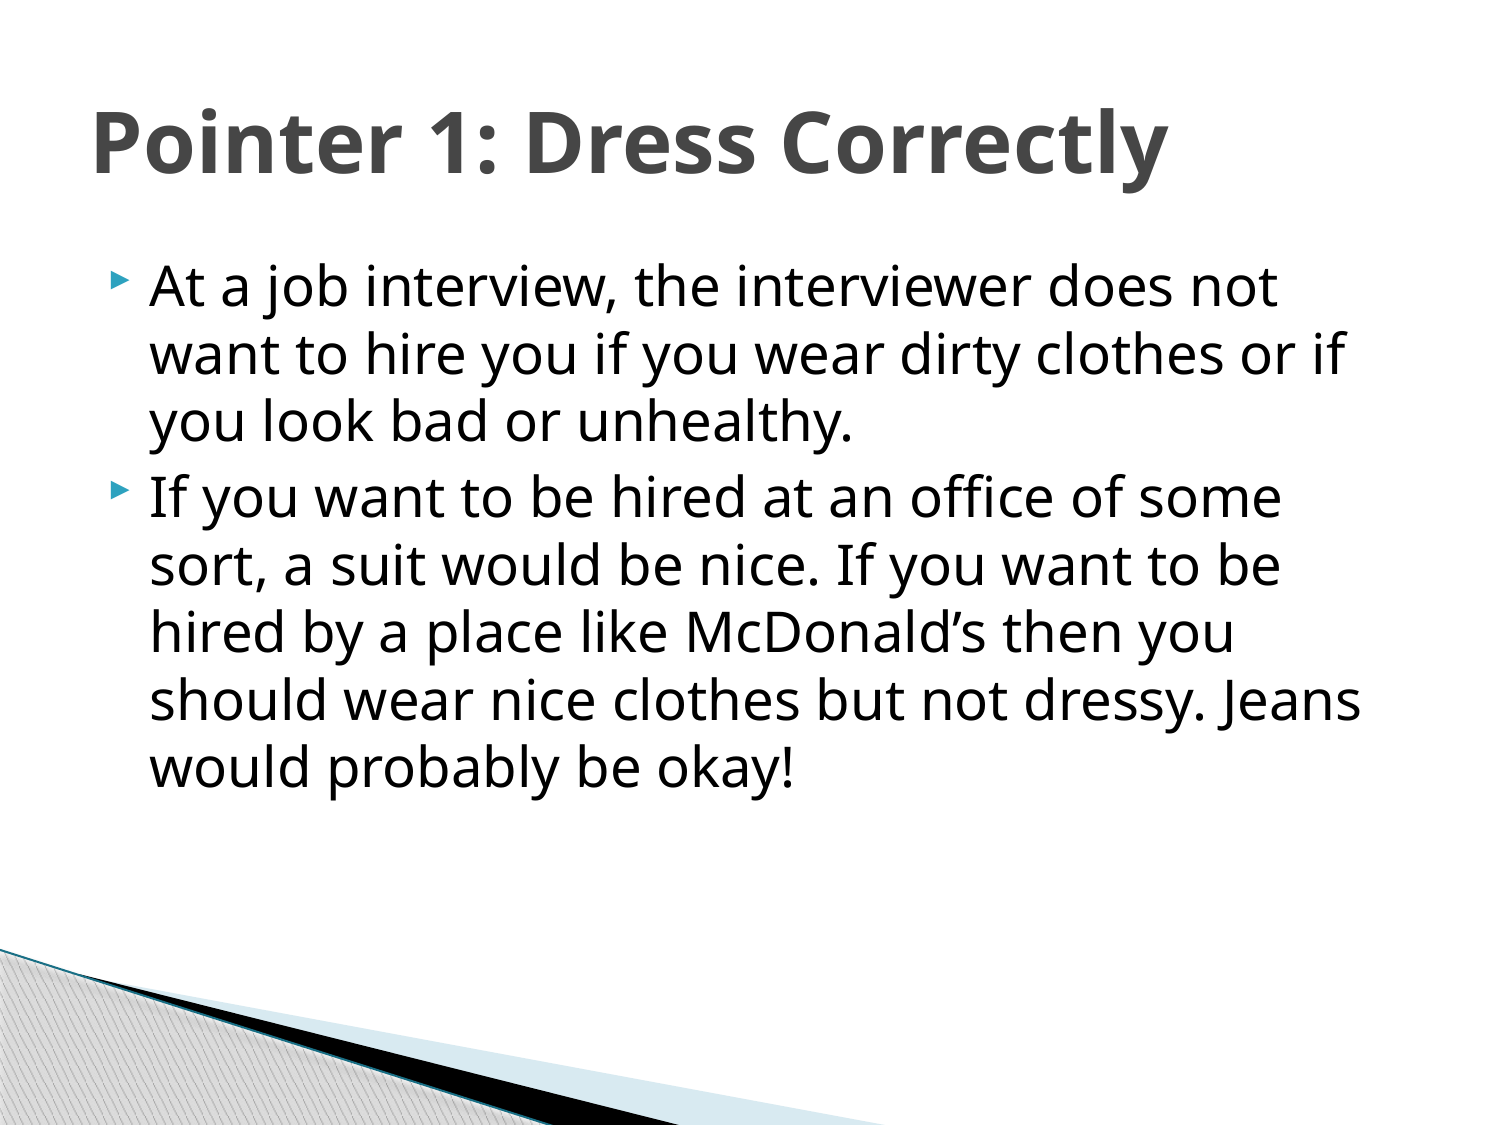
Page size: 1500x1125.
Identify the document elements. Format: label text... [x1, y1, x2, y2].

list At a job interview, the interviewer does not want to hire you if you wear dirty clothes or if you look bad or unhealthy. If you want to be hired at an office of some sort, a suit would be nice. If you want to be hired by a place like McDonald’s then you should wear nice clothes but not dressy. Jeans would probably be okay! [75, 243, 1425, 986]
title Pointer 1: Dress Correctly [75, 45, 1425, 233]
